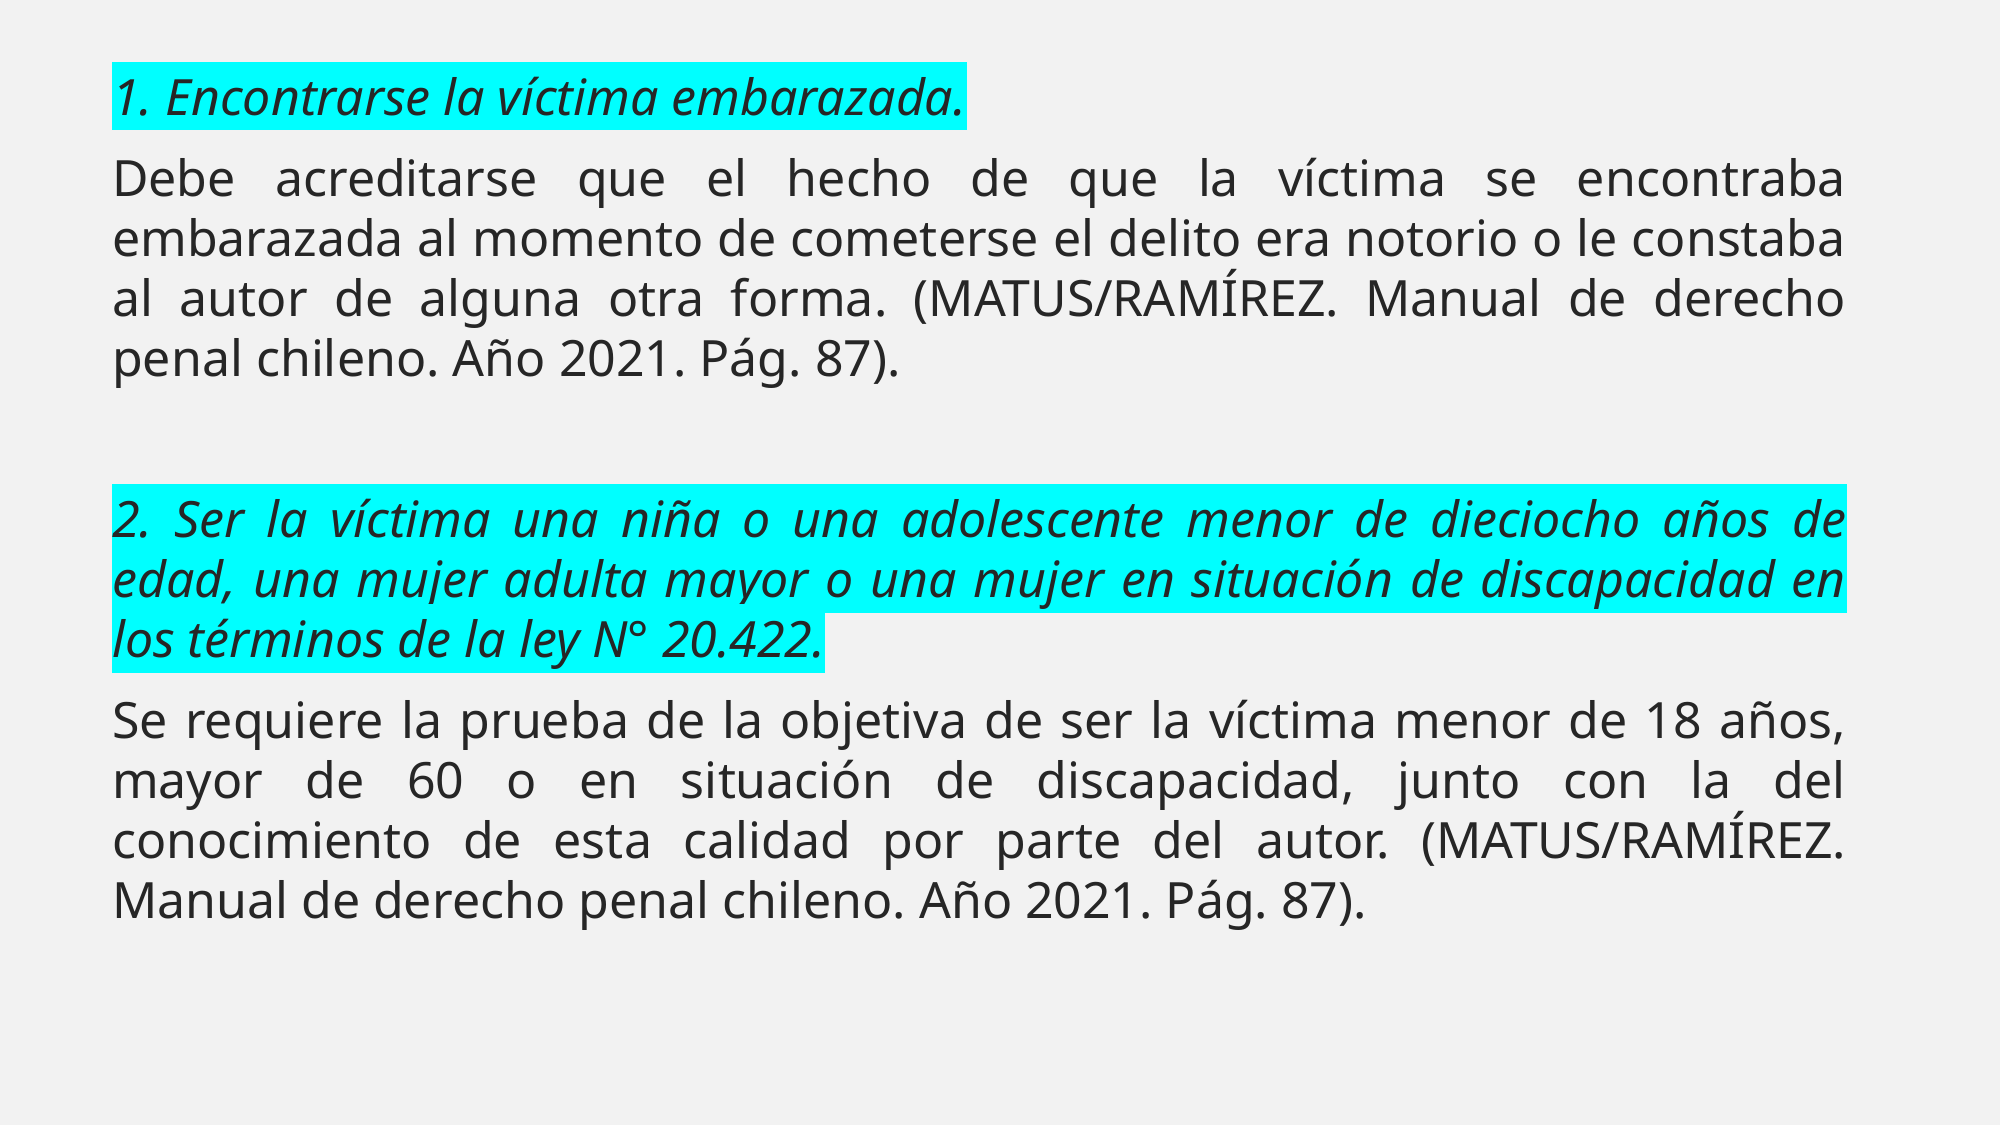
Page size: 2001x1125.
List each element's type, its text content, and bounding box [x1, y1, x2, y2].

list 1. Encontrarse la víctima embarazada. Debe acreditarse que el hecho de que la víctima se encontraba embarazada al momento de cometerse el delito era notorio o le constaba al autor de alguna otra forma. (MATUS/RAMÍREZ. Manual de derecho penal chileno. Año 2021. Pág. 87). 2. Ser la víctima una niña o una adolescente menor de dieciocho años de edad, una mujer adulta mayor o una mujer en situación de discapacidad en los términos de la ley N° 20.422. Se requiere la prueba de la objetiva de ser la víctima menor de 18 años, mayor de 60 o en situación de discapacidad, junto con la del conocimiento de esta calidad por parte del autor. (MATUS/RAMÍREZ. Manual de derecho penal chileno. Año 2021. Pág. 87). [97, 57, 1863, 951]
